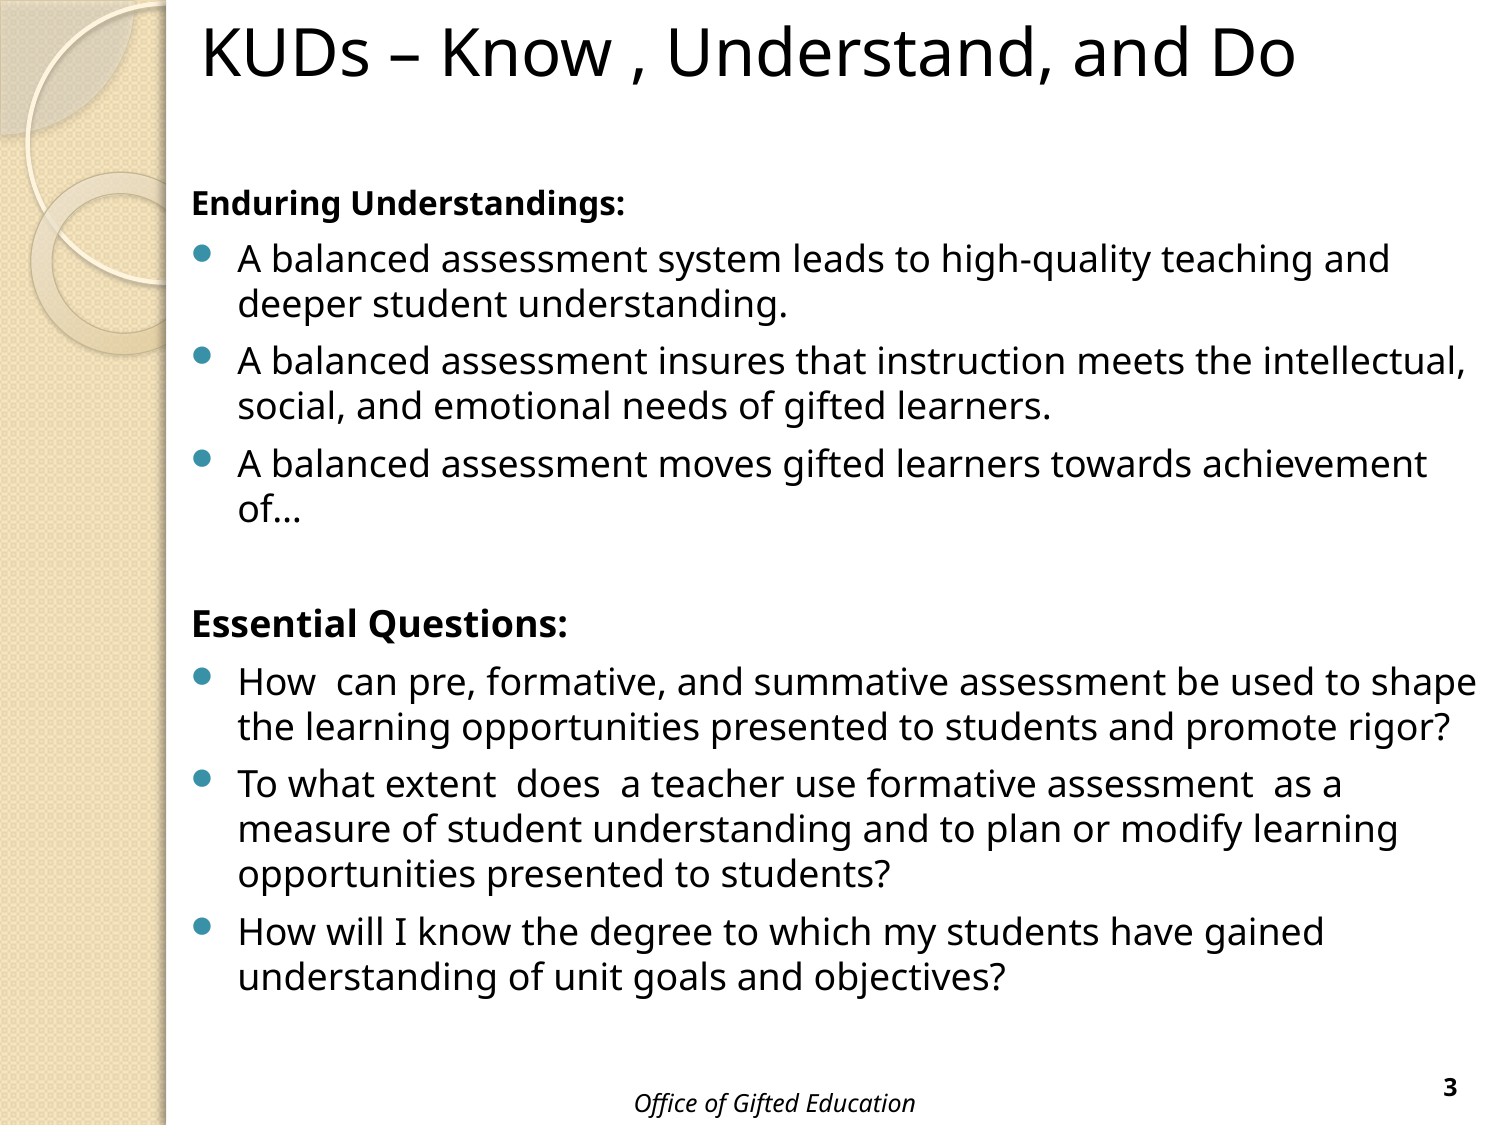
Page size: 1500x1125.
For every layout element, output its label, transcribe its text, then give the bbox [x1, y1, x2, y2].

list Enduring Understandings: A balanced assessment system leads to high-quality teaching and deeper student understanding. A balanced assessment insures that instruction meets the intellectual, social, and emotional needs of gifted learners. A balanced assessment moves gifted learners towards achievement of… Essential Questions: How can pre, formative, and summative assessment be used to shape the learning opportunities presented to students and promote rigor? To what extent does a teacher use formative assessment as a measure of student understanding and to plan or modify learning opportunities presented to students? How will I know the degree to which my students have gained understanding of unit goals and objectives? [162, 174, 1500, 1125]
footer Office of Gifted Education [537, 1046, 1013, 1125]
slide_number 3 [1413, 1034, 1488, 1113]
title KUDs – Know , Understand, and Do [75, 0, 1425, 113]
